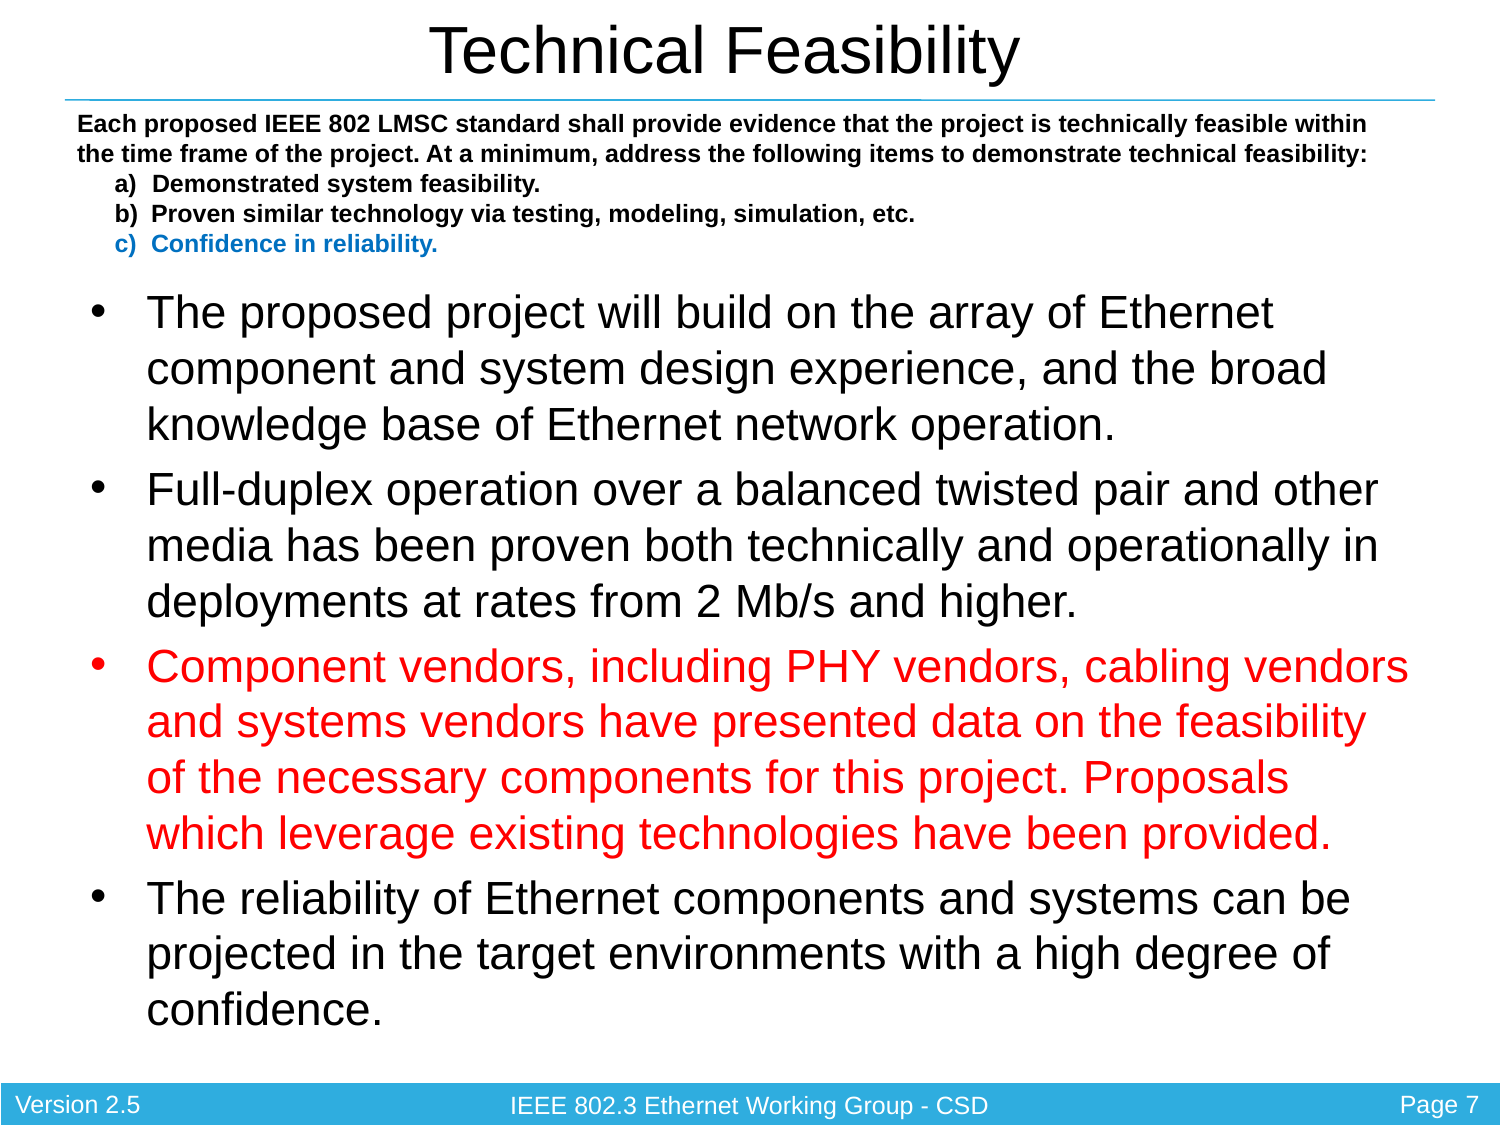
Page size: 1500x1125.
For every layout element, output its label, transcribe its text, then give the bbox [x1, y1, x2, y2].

list The proposed project will build on the array of Ethernet component and system design experience, and the broad knowledge base of Ethernet network operation. Full-duplex operation over a balanced twisted pair and other media has been proven both technically and operationally in deployments at rates from 2 Mb/s and higher. Component vendors, including PHY vendors, cabling vendors and systems vendors have presented data on the feasibility of the necessary components for this project. Proposals which leverage existing technologies have been provided. The reliability of Ethernet components and systems can be projected in the target environments with a high degree of confidence. [75, 275, 1425, 1075]
